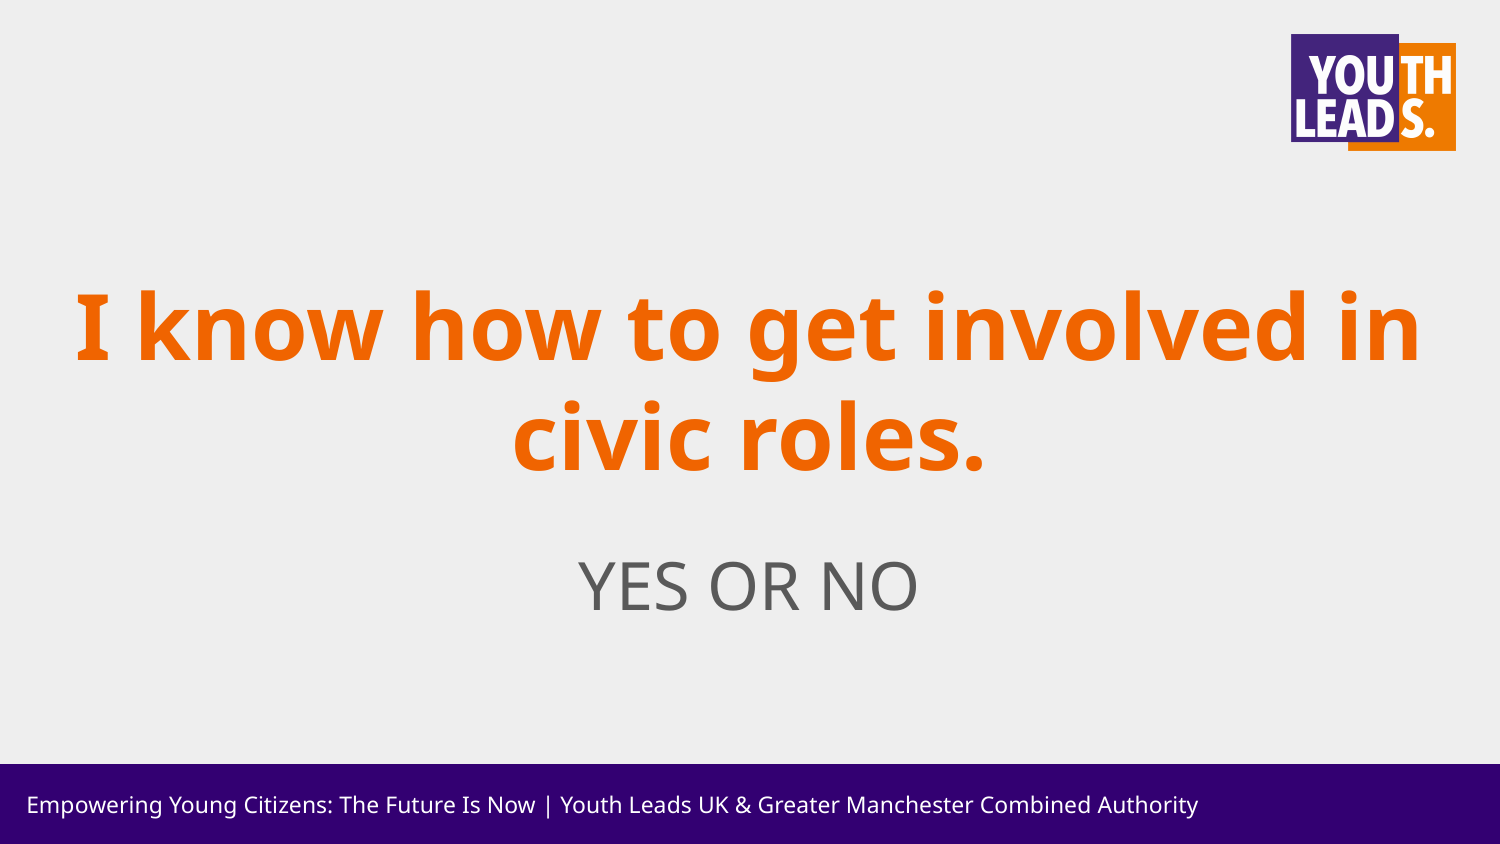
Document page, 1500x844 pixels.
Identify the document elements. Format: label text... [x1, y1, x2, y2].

title I know how to get involved in civic roles. [51, 181, 1449, 504]
list YES OR NO [51, 517, 1449, 731]
picture [1291, 34, 1456, 151]
